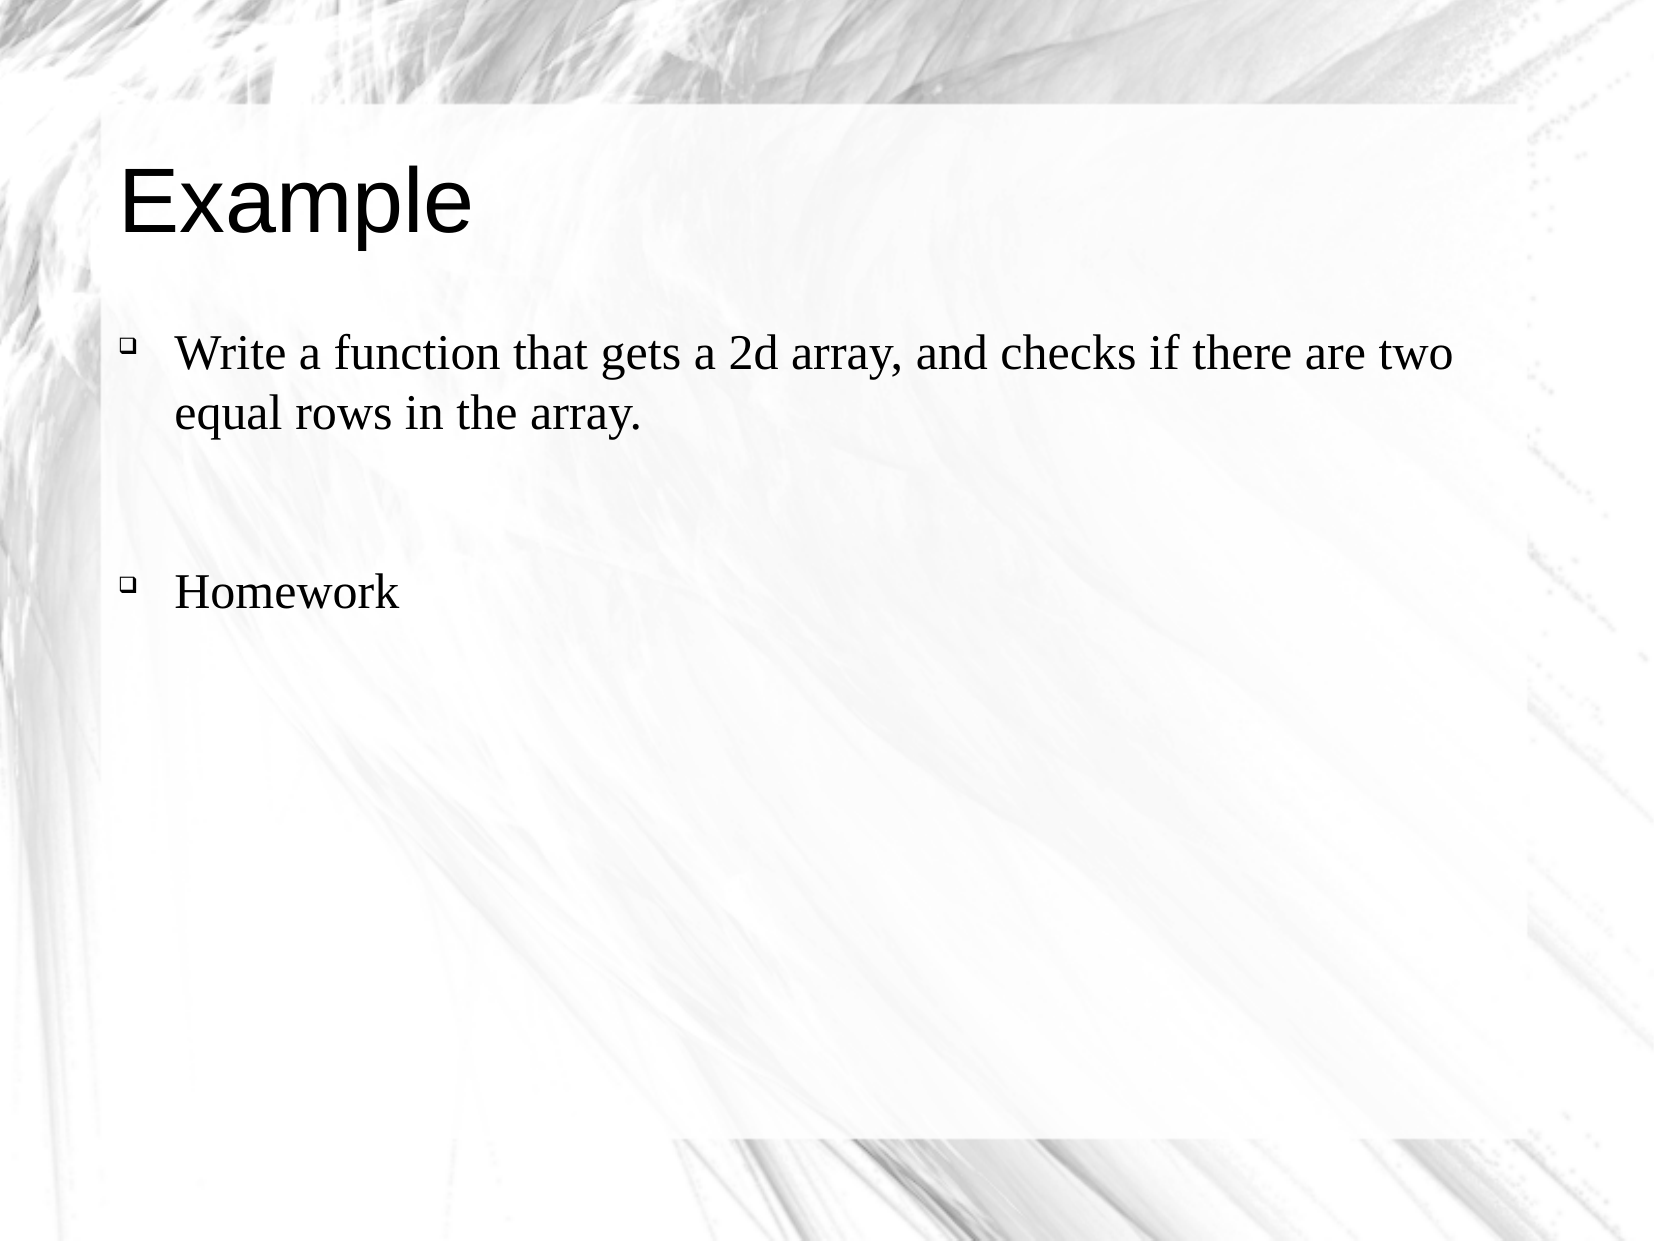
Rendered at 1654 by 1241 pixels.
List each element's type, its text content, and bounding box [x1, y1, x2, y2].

list Write a function that gets a 2d array, and checks if there are two equal rows in the array. Homework [118, 319, 1571, 1241]
picture [0, 0, 1654, 1241]
title Example [118, 112, 1506, 281]
